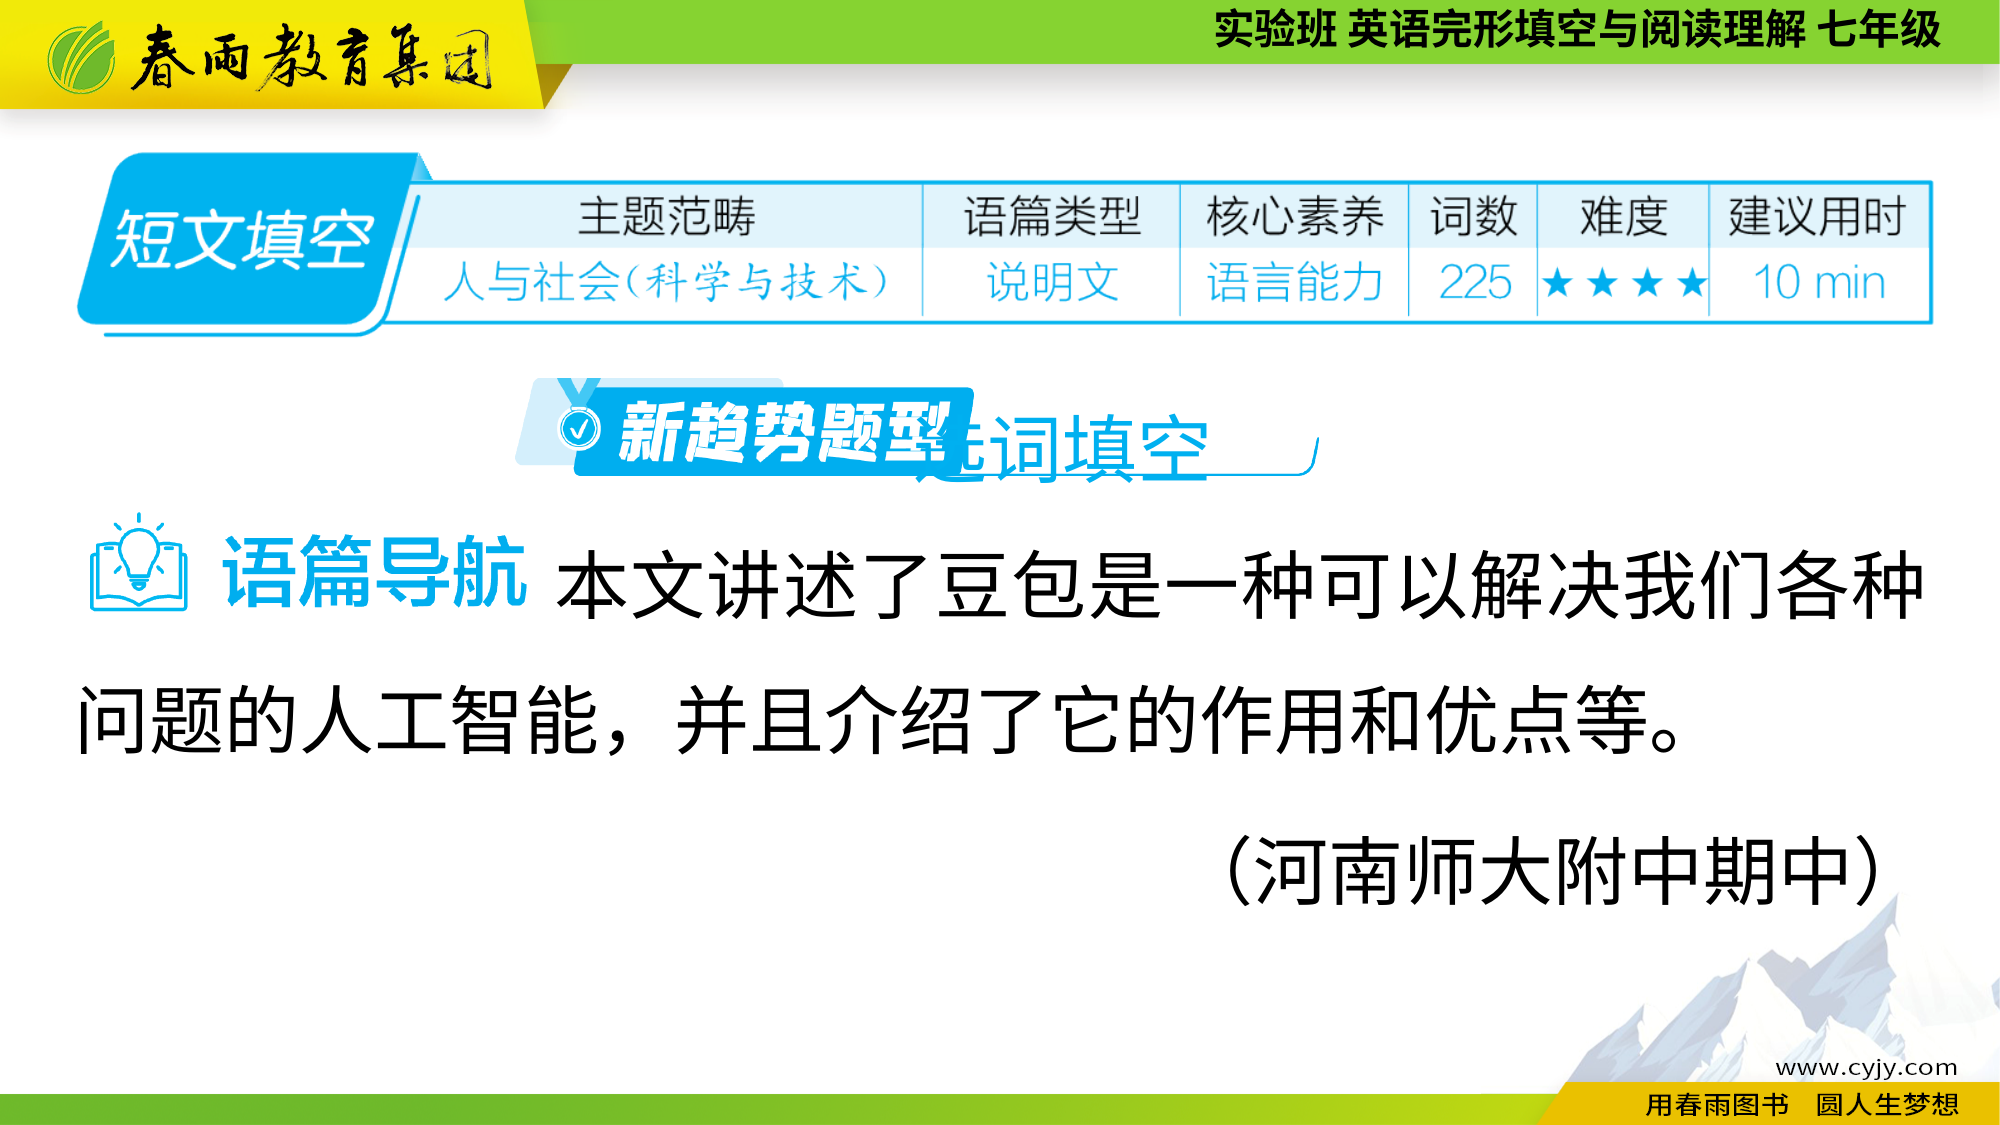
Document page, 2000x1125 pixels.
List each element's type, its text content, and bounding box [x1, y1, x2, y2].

text_box （河南师大附中期中） [834, 772, 1944, 923]
list 本文讲述了豆包是一种可以解决我们各种问题的人工智能，并且介绍了它的作用和优点等。 [59, 485, 1944, 757]
picture [0, 0, 2000, 1125]
text_box 选词填空 [59, 365, 1944, 485]
